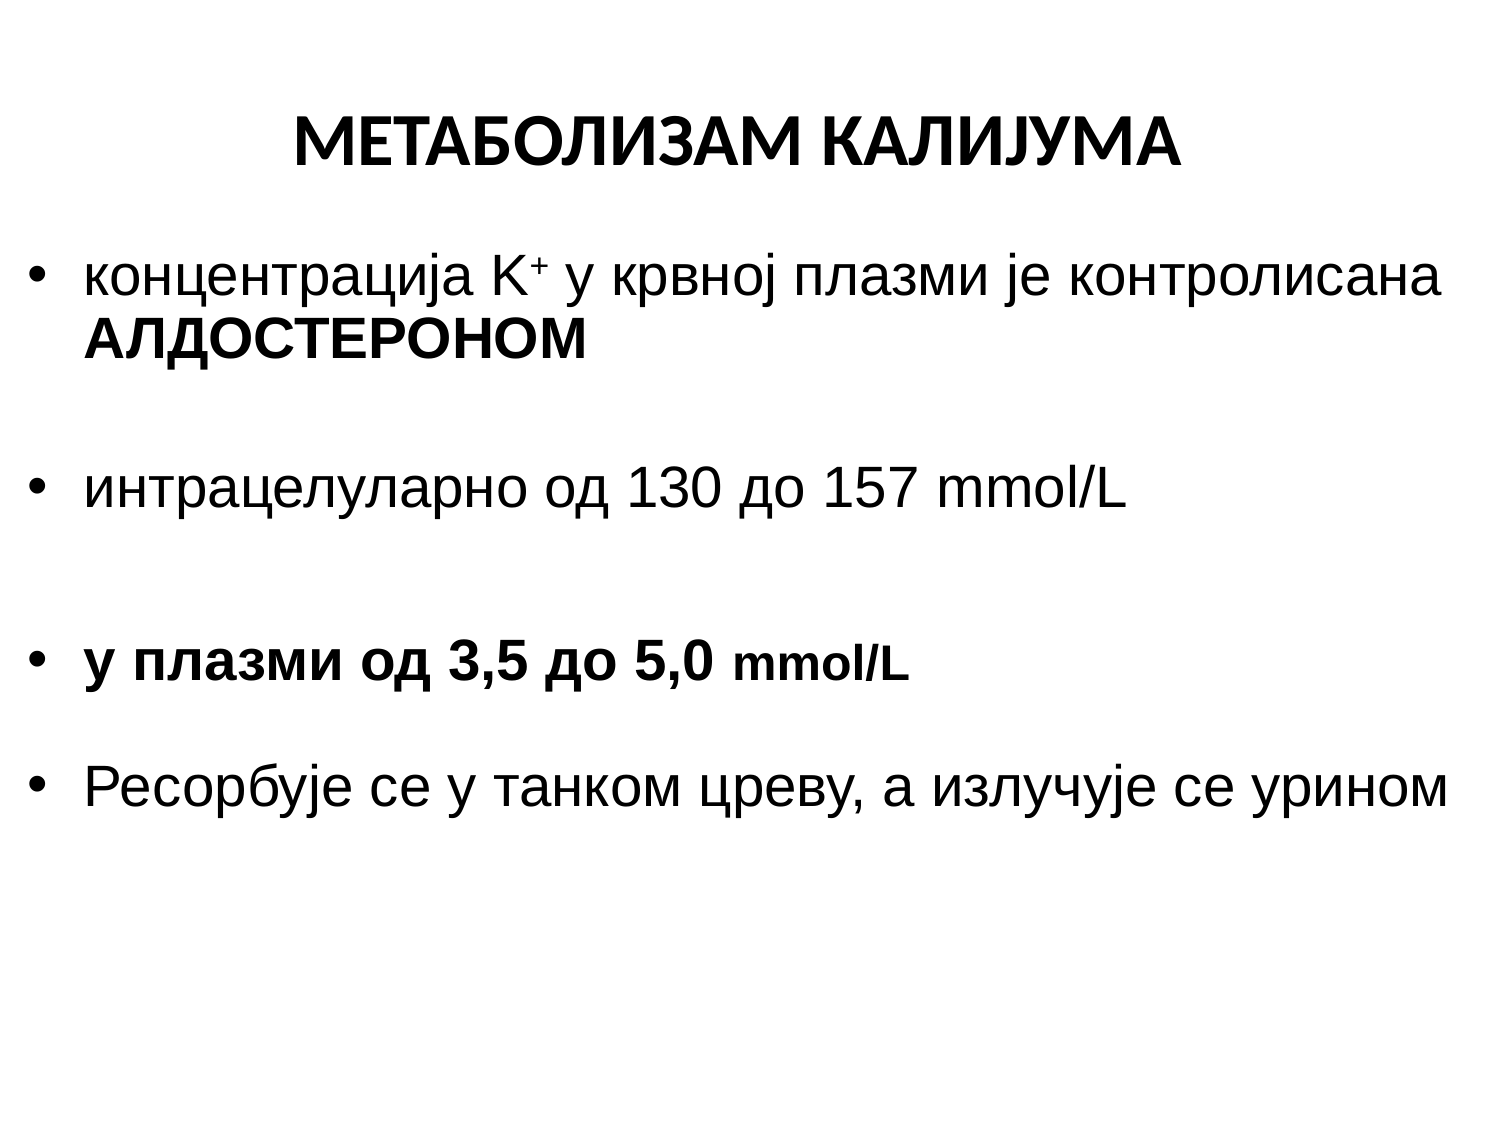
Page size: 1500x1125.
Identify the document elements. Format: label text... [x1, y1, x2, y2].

text_box МЕТАБОЛИЗАМ КАЛИЈУМА [99, 0, 1375, 188]
list концентрација K+ у крвној плазми је контролисана АЛДОСТЕРОНОМ интрацелуларно од 130 до 157 mmol/L у плазми од 3,5 до 5,0 mmol/L Ресорбује се у танком цреву, а излучује се урином [12, 237, 1500, 1125]
